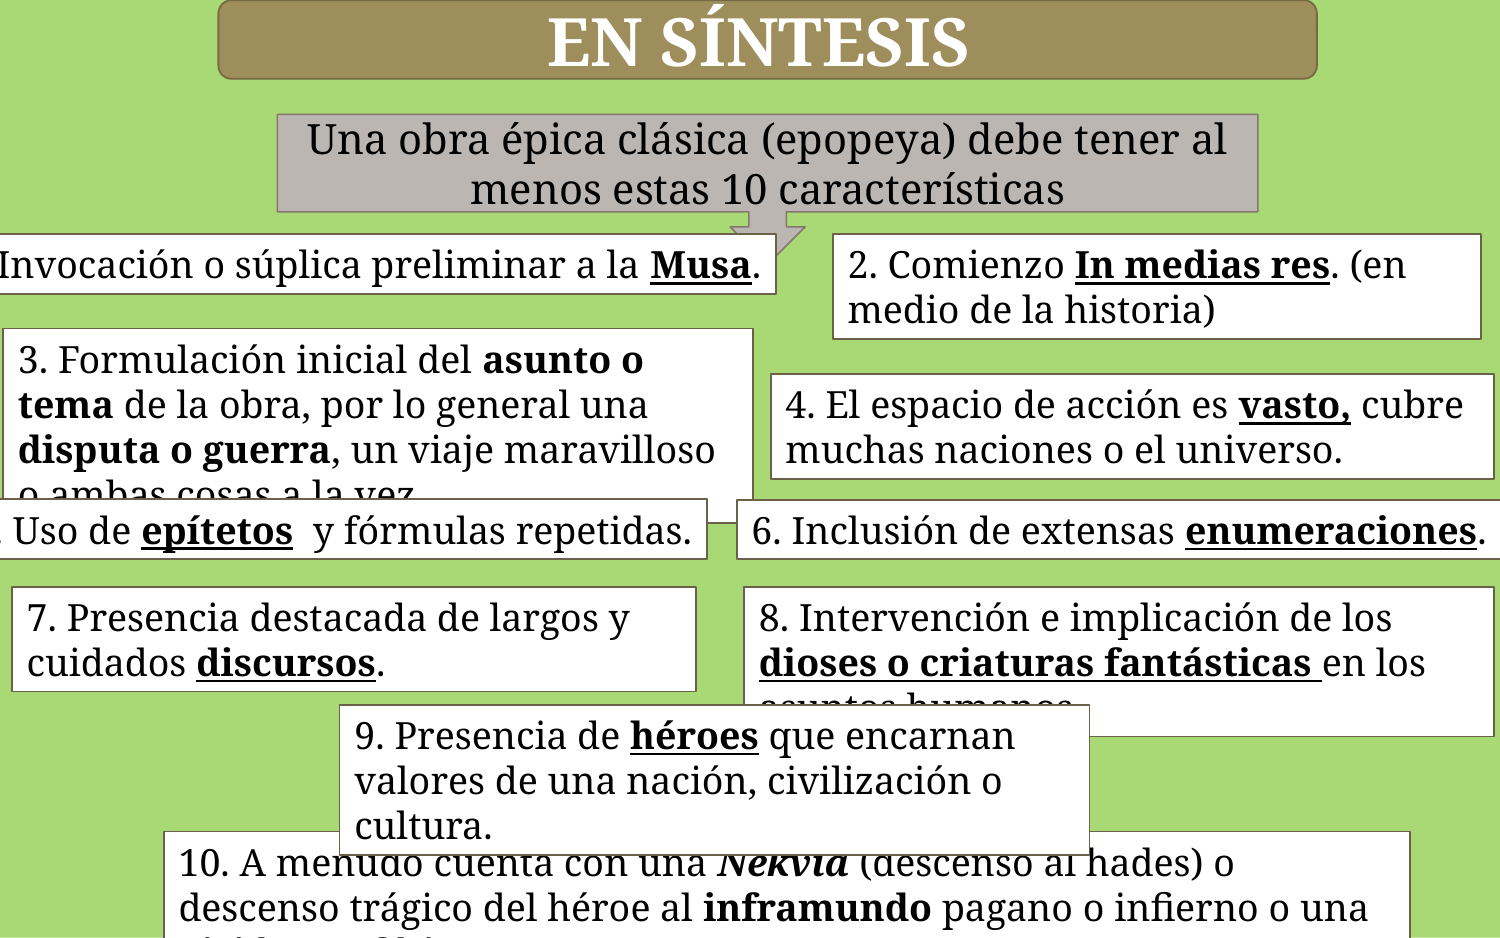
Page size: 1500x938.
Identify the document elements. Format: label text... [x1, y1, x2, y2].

text_box 8. Intervención e implicación de los dioses o criaturas fantásticas en los asuntos humanos. [743, 586, 1495, 737]
text_box 5. Uso de epítetos y fórmulas repetidas. [0, 498, 708, 560]
text_box 7. Presencia destacada de largos y cuidados discursos. [11, 586, 697, 692]
text_box EN SÍNTESIS [217, 0, 1318, 80]
text_box Una obra épica clásica (epopeya) debe tener al menos estas 10 características [276, 113, 1259, 257]
text_box 4. El espacio de acción es vasto, cubre muchas naciones o el universo. [770, 373, 1495, 480]
text_box 10. A menudo cuenta con una Nekvia (descenso al hades) o descenso trágico del héroe al inframundo pagano o infierno o una visión profética. [163, 831, 1411, 938]
text_box 3. Formulación inicial del asunto o tema de la obra, por lo general una disputa o guerra, un viaje maravilloso o ambas cosas a la vez. [2, 328, 754, 524]
text_box 6. Inclusión de extensas enumeraciones. [736, 499, 1500, 560]
text_box 2. Comienzo In medias res. (en medio de la historia) [832, 233, 1482, 340]
text_box 9. Presencia de héroes que encarnan valores de una nación, civilización o cultura. [339, 704, 1090, 856]
text_box 1. Invocación o súplica preliminar a la Musa. [0, 233, 777, 295]
